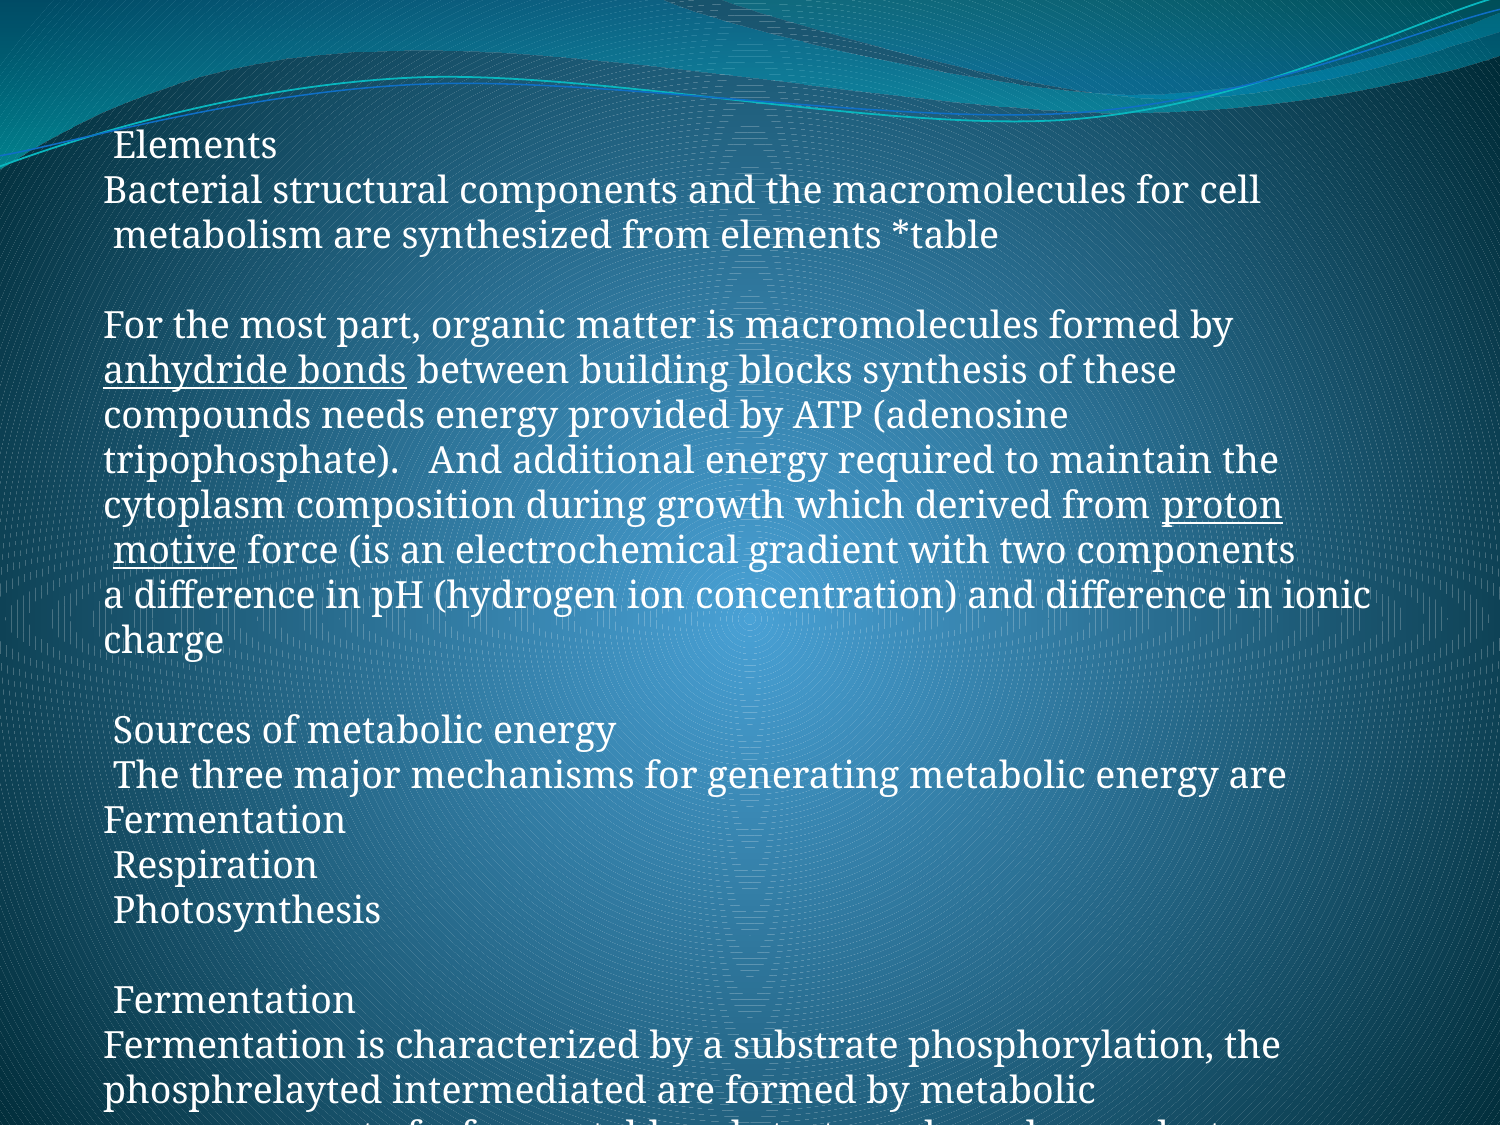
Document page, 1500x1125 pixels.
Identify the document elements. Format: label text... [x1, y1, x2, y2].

text_box Elements Bacterial structural components and the macromolecules for cell metabolism are synthesized from elements *table For the most part, organic matter is macromolecules formed by anhydride bonds between building blocks synthesis of these compounds needs energy provided by ATP (adenosine tripophosphate). And additional energy required to maintain the cytoplasm composition during growth which derived from proton motive force (is an electrochemical gradient with two components a difference in pH (hydrogen ion concentration) and difference in ionic charge Sources of metabolic energy The three major mechanisms for generating metabolic energy are Fermentation Respiration Photosynthesis Fermentation Fermentation is characterized by a substrate phosphorylation, the phosphrelayted intermediated are formed by metabolic rearrangement of a fermentable substrate such as glucose, lactose, or arginin. [88, 113, 1388, 1125]
